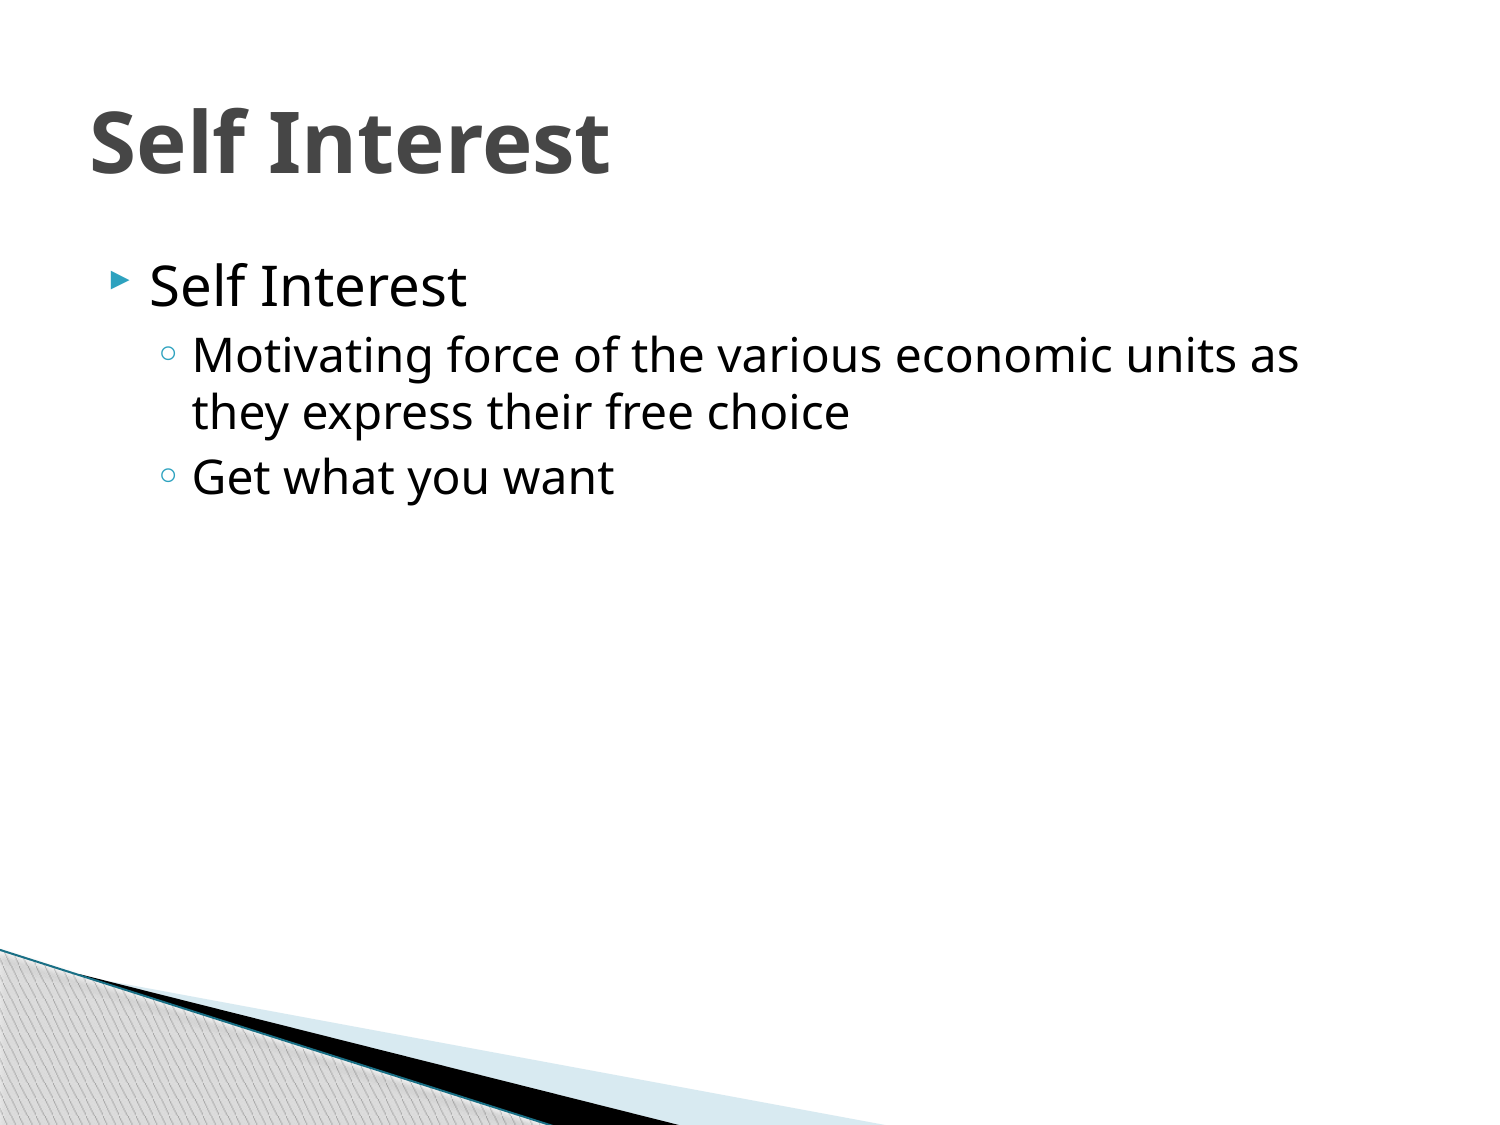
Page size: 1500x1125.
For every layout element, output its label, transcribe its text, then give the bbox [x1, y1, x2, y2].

list Self Interest Motivating force of the various economic units as they express their free choice Get what you want [75, 243, 1425, 986]
title Self Interest [75, 45, 1425, 233]
